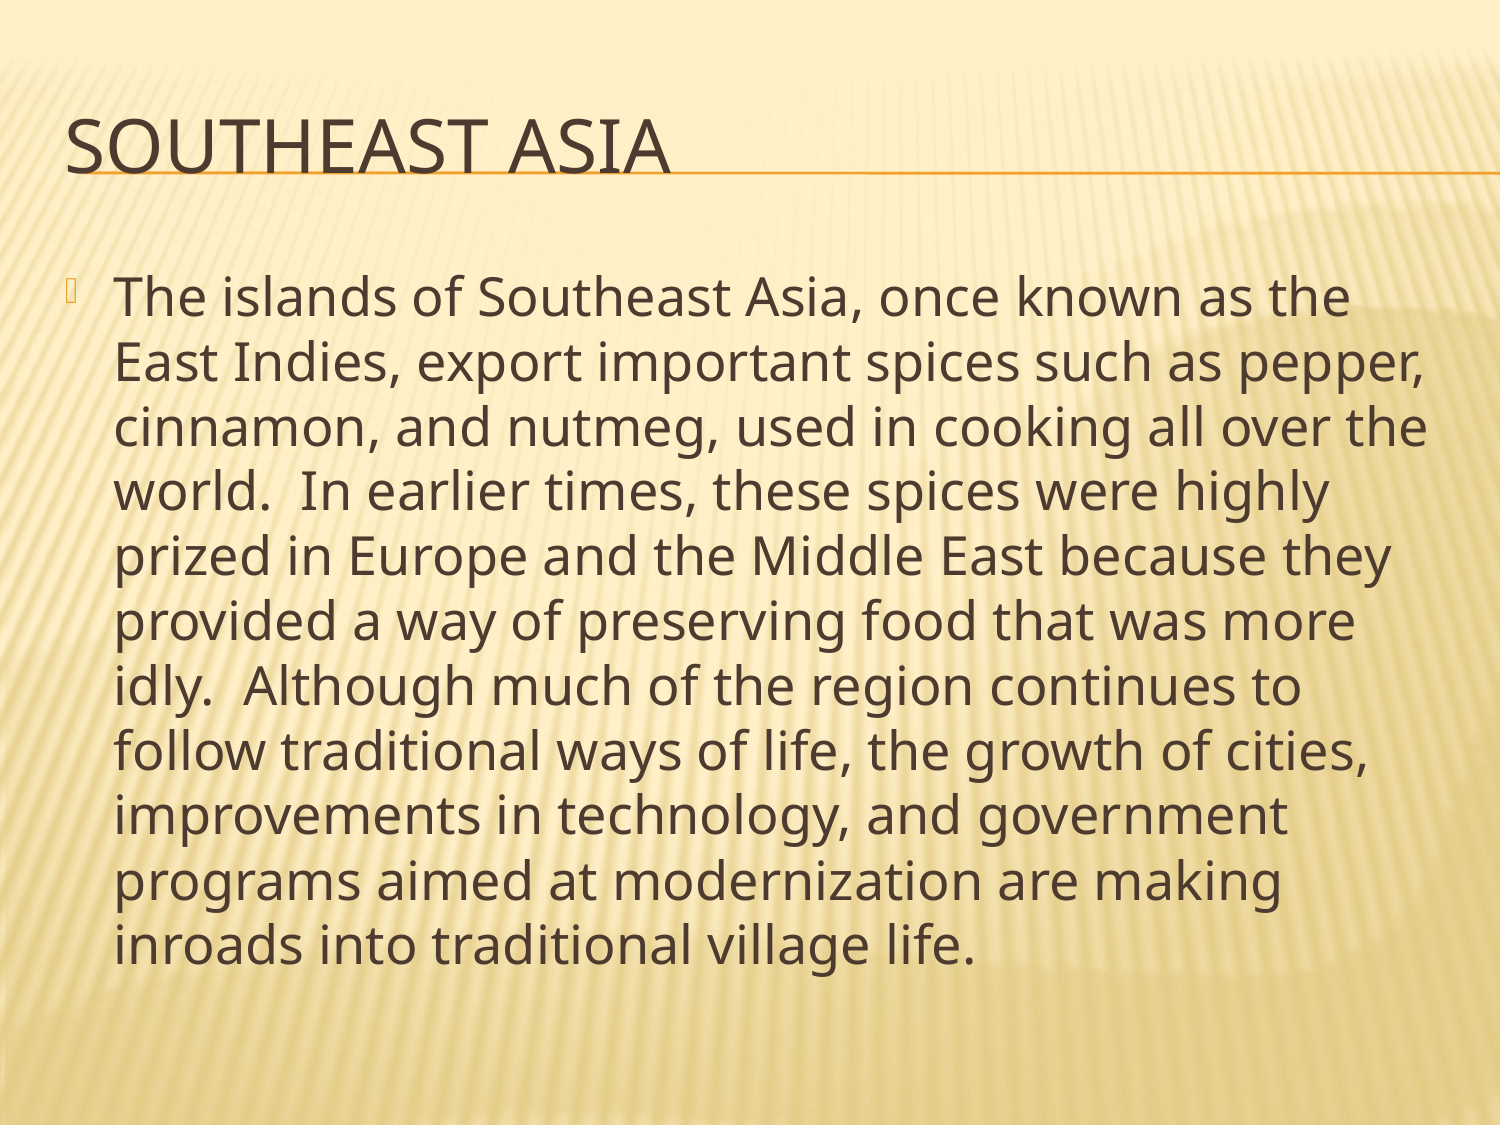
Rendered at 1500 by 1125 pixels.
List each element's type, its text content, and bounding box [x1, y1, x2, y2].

list The islands of Southeast Asia, once known as the East Indies, export important spices such as pepper, cinnamon, and nutmeg, used in cooking all over the world. In earlier times, these spices were highly prized in Europe and the Middle East because they provided a way of preserving food that was more idly. Although much of the region continues to follow traditional ways of life, the growth of cities, improvements in technology, and government programs aimed at modernization are making inroads into traditional village life. [50, 254, 1475, 998]
title Southeast Asia [50, 75, 1475, 213]
